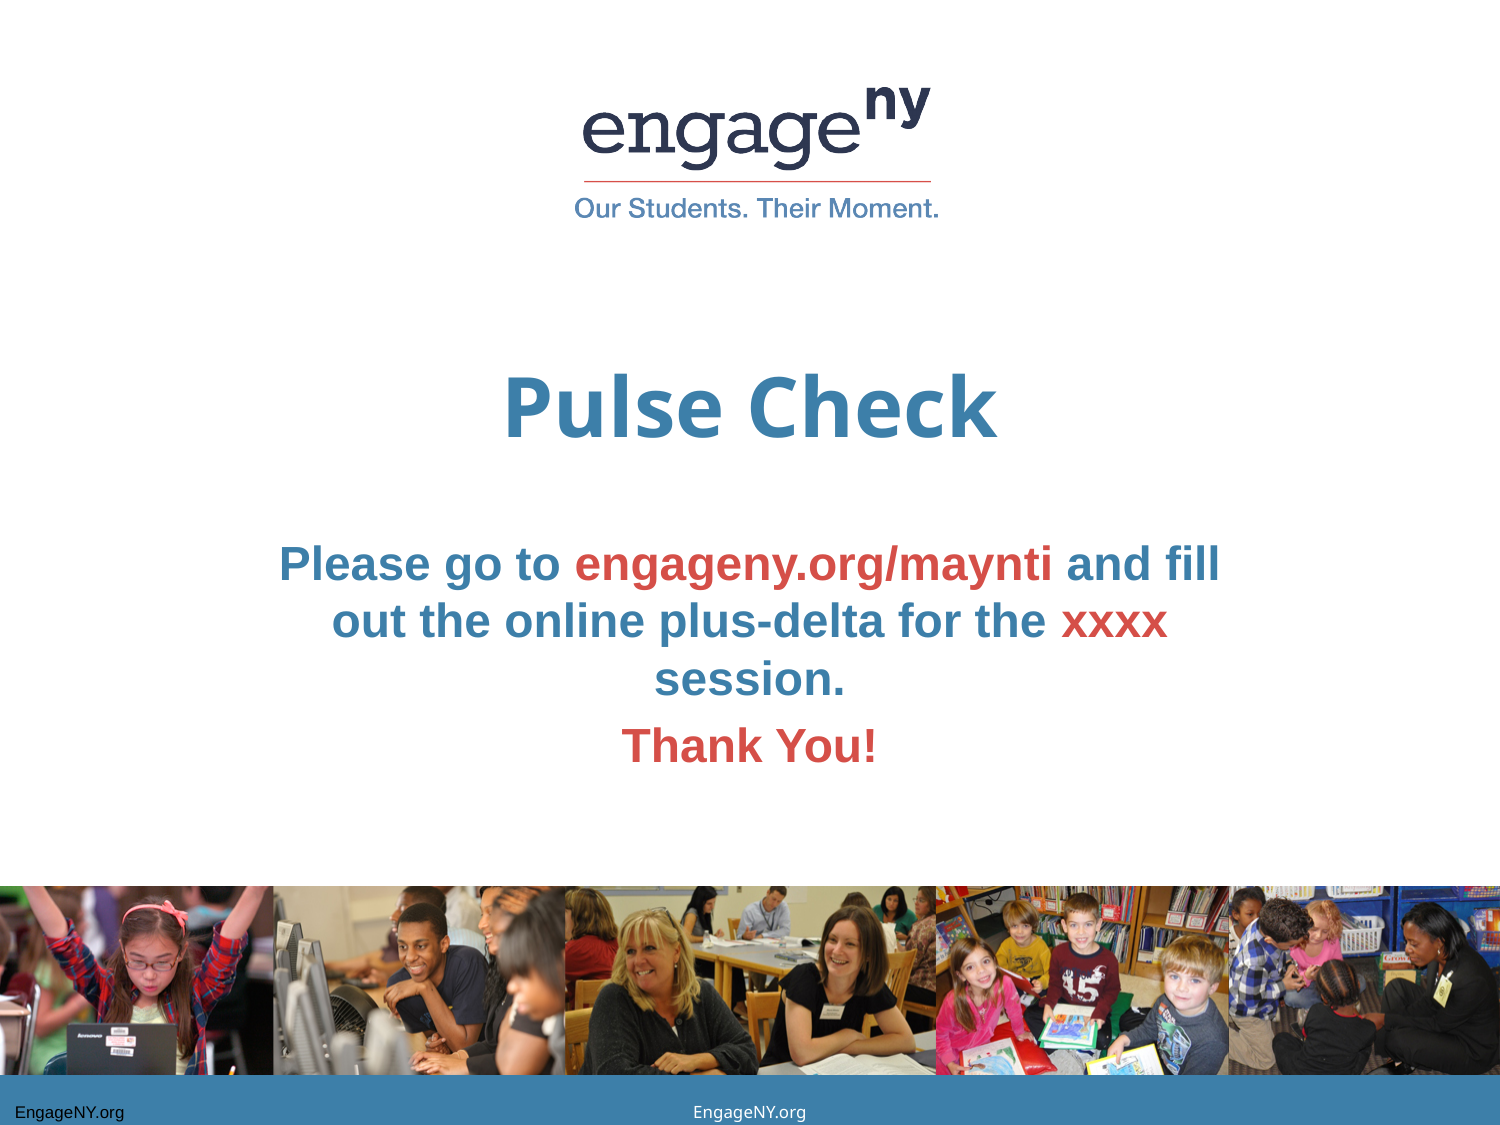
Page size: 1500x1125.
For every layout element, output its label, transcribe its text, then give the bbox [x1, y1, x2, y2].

title Pulse Check [112, 283, 1388, 525]
picture [0, 886, 1500, 1074]
footer EngageNY.org [0, 1074, 1500, 1125]
picture [575, 87, 938, 218]
subtitle Please go to engageny.org/maynti and fill out the online plus-delta for the xxxx session. Thank You! [225, 525, 1275, 813]
